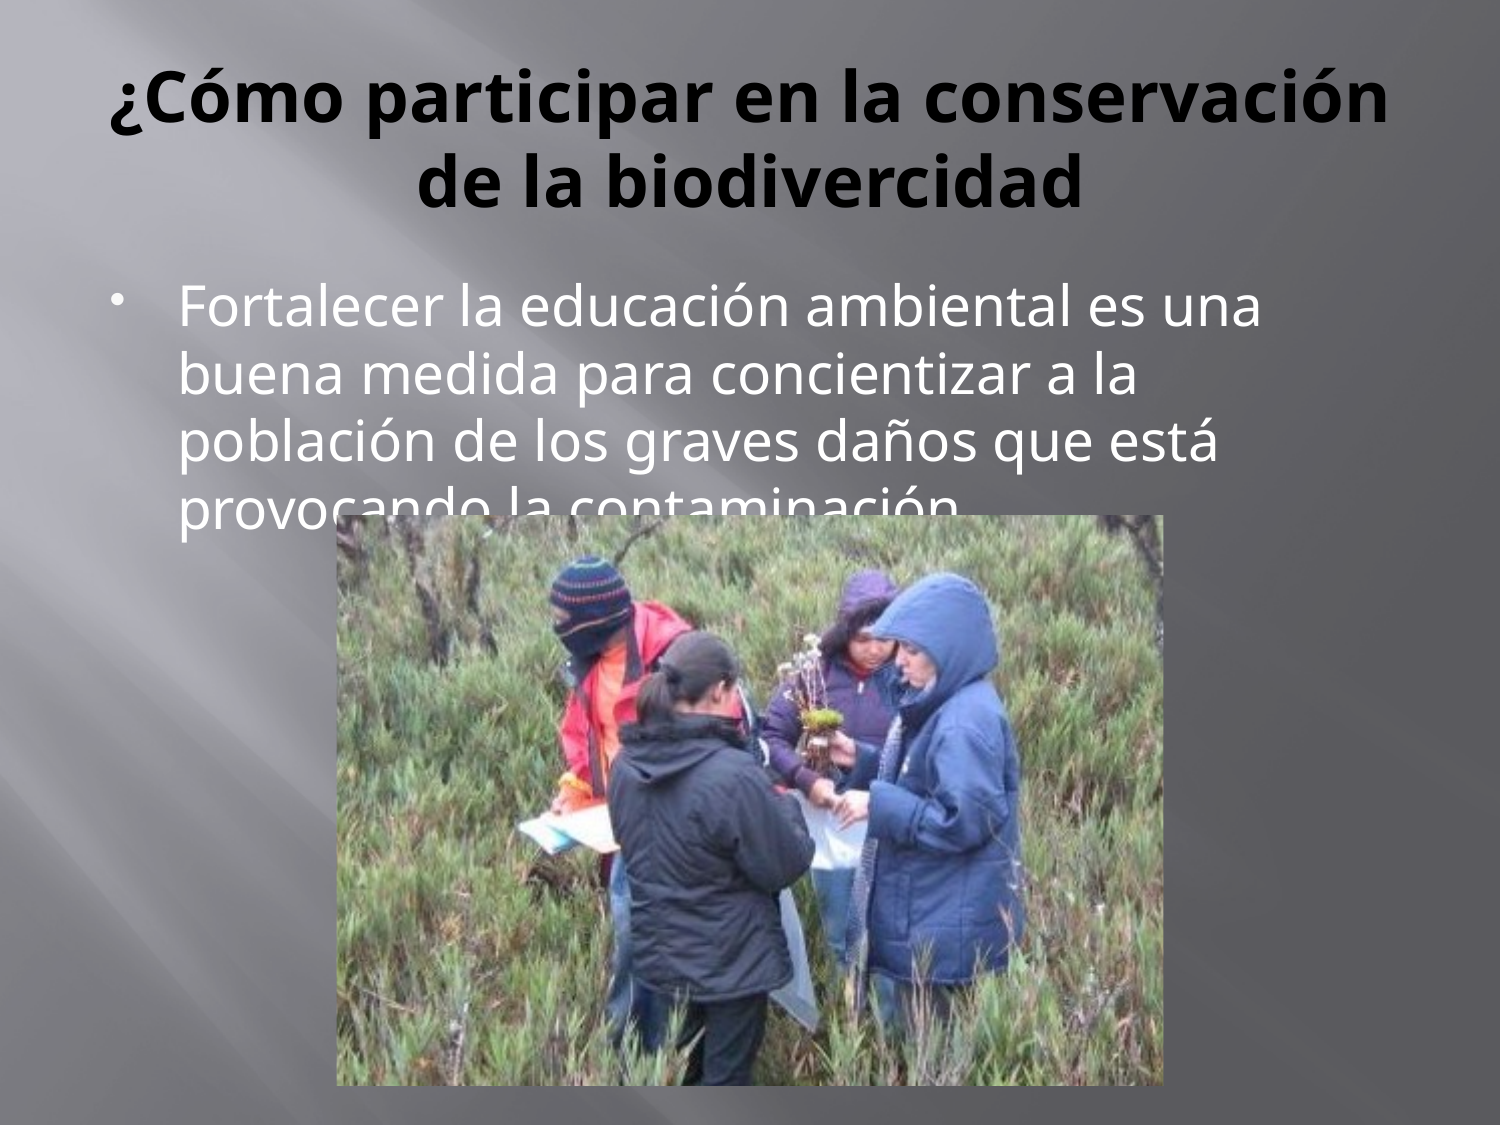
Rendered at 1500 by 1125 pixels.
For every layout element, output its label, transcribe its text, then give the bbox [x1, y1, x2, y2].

picture [336, 514, 1164, 1086]
title ¿Cómo participar en la conservación de la biodivercidad [76, 42, 1427, 231]
list Fortalecer la educación ambiental es una buena medida para concientizar a la población de los graves daños que está provocando la contaminación. [75, 262, 1425, 551]
